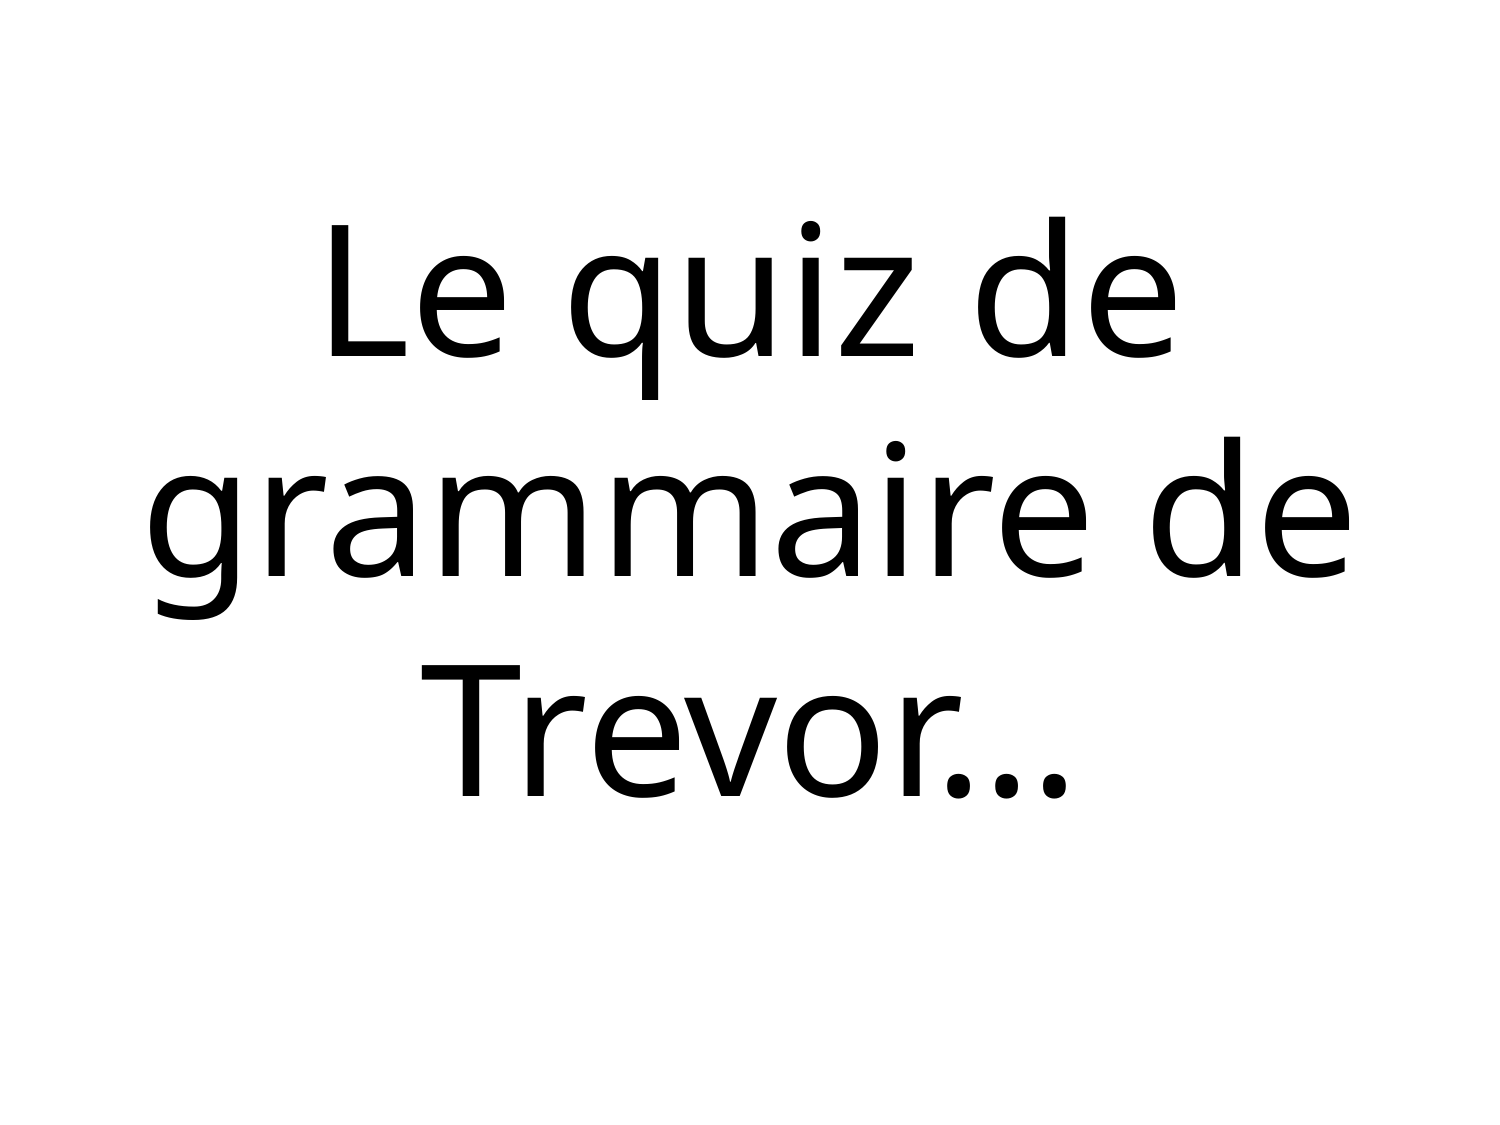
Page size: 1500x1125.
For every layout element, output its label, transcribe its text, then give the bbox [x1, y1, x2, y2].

title Le quiz de grammaire de Trevor… [112, 184, 1388, 823]
